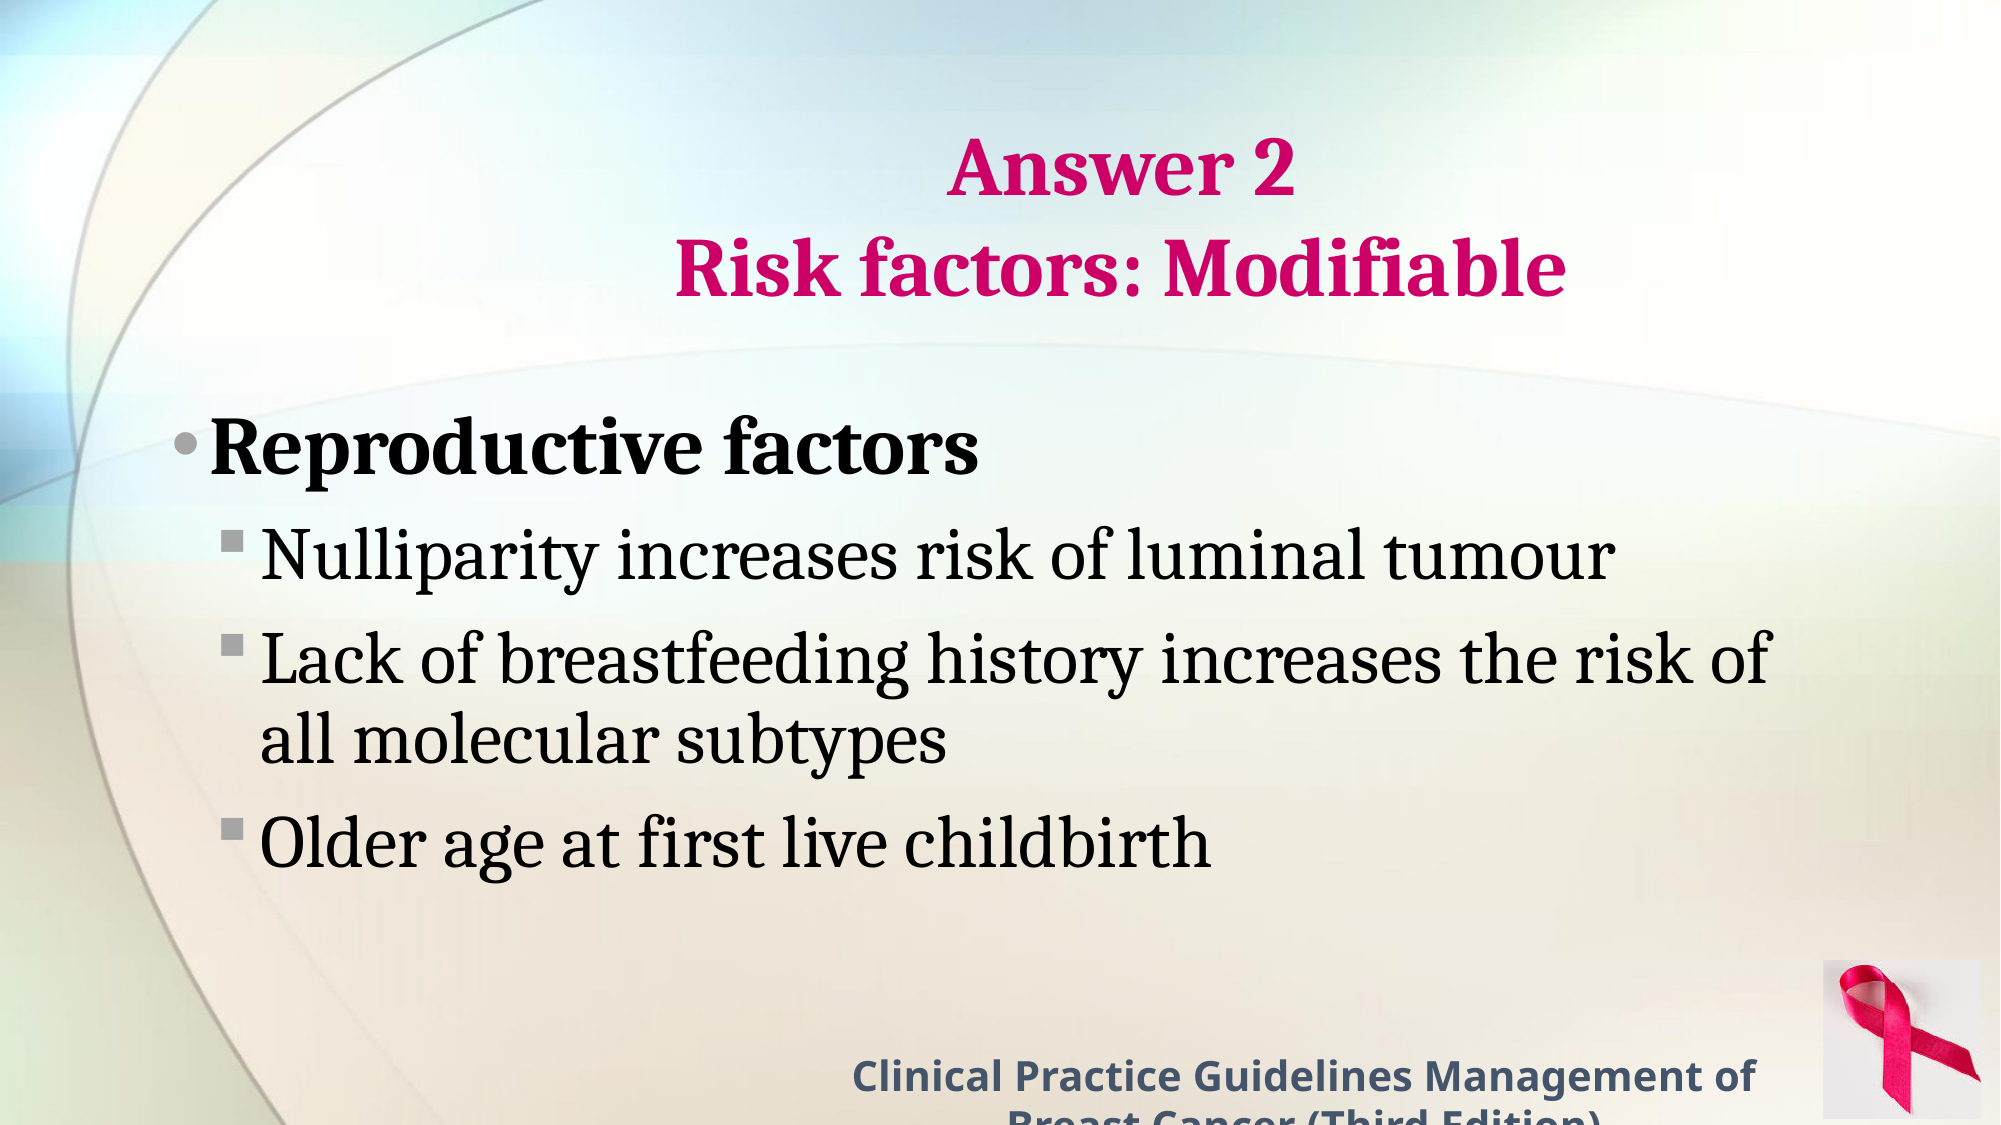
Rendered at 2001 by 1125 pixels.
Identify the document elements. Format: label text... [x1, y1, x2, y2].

picture [0, 0, 2001, 1125]
text_box Clinical Practice Guidelines Management of Breast Cancer (Third Edition) [788, 1042, 1820, 1125]
title Answer 2 Risk factors: Modifiable [381, 103, 1863, 321]
list Reproductive factors Nulliparity increases risk of luminal tumour Lack of breastfeeding history increases the risk of all molecular subtypes Older age at first live childbirth [156, 394, 1863, 1125]
